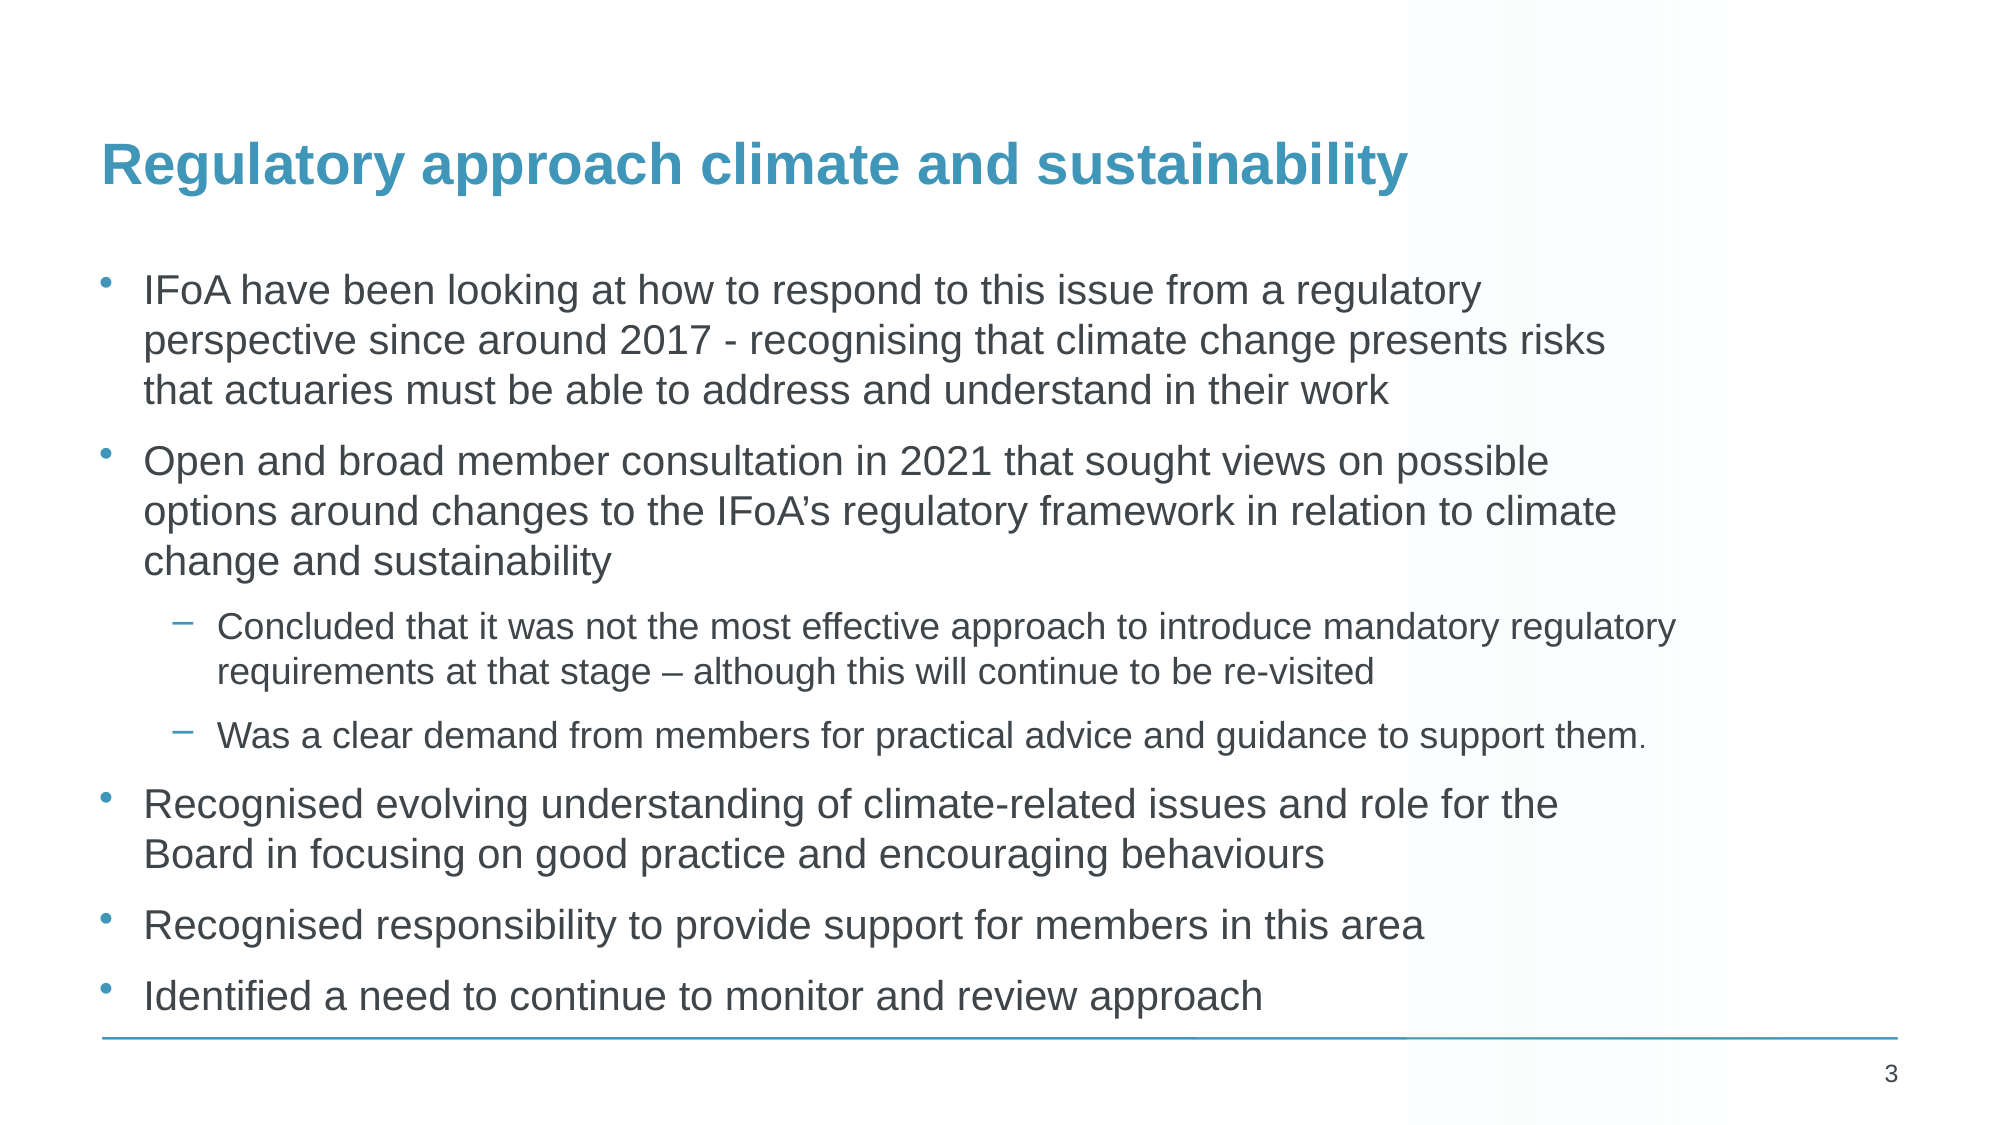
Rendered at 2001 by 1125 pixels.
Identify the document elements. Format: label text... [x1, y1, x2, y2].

slide_number 3 [1771, 1050, 1914, 1106]
title Regulatory approach climate and sustainability [86, 66, 1697, 255]
list IFoA have been looking at how to respond to this issue from a regulatory perspective since around 2017 - recognising that climate change presents risks that actuaries must be able to address and understand in their work Open and broad member consultation in 2021 that sought views on possible options around changes to the IFoA’s regulatory framework in relation to climate change and sustainability Concluded that it was not the most effective approach to introduce mandatory regulatory requirements at that stage – although this will continue to be re-visited Was a clear demand from members for practical advice and guidance to support them. Recognised evolving understanding of climate-related issues and role for the Board in focusing on good practice and encouraging behaviours Recognised responsibility to provide support for members in this area Identified a need to continue to monitor and review approach [84, 255, 1697, 991]
